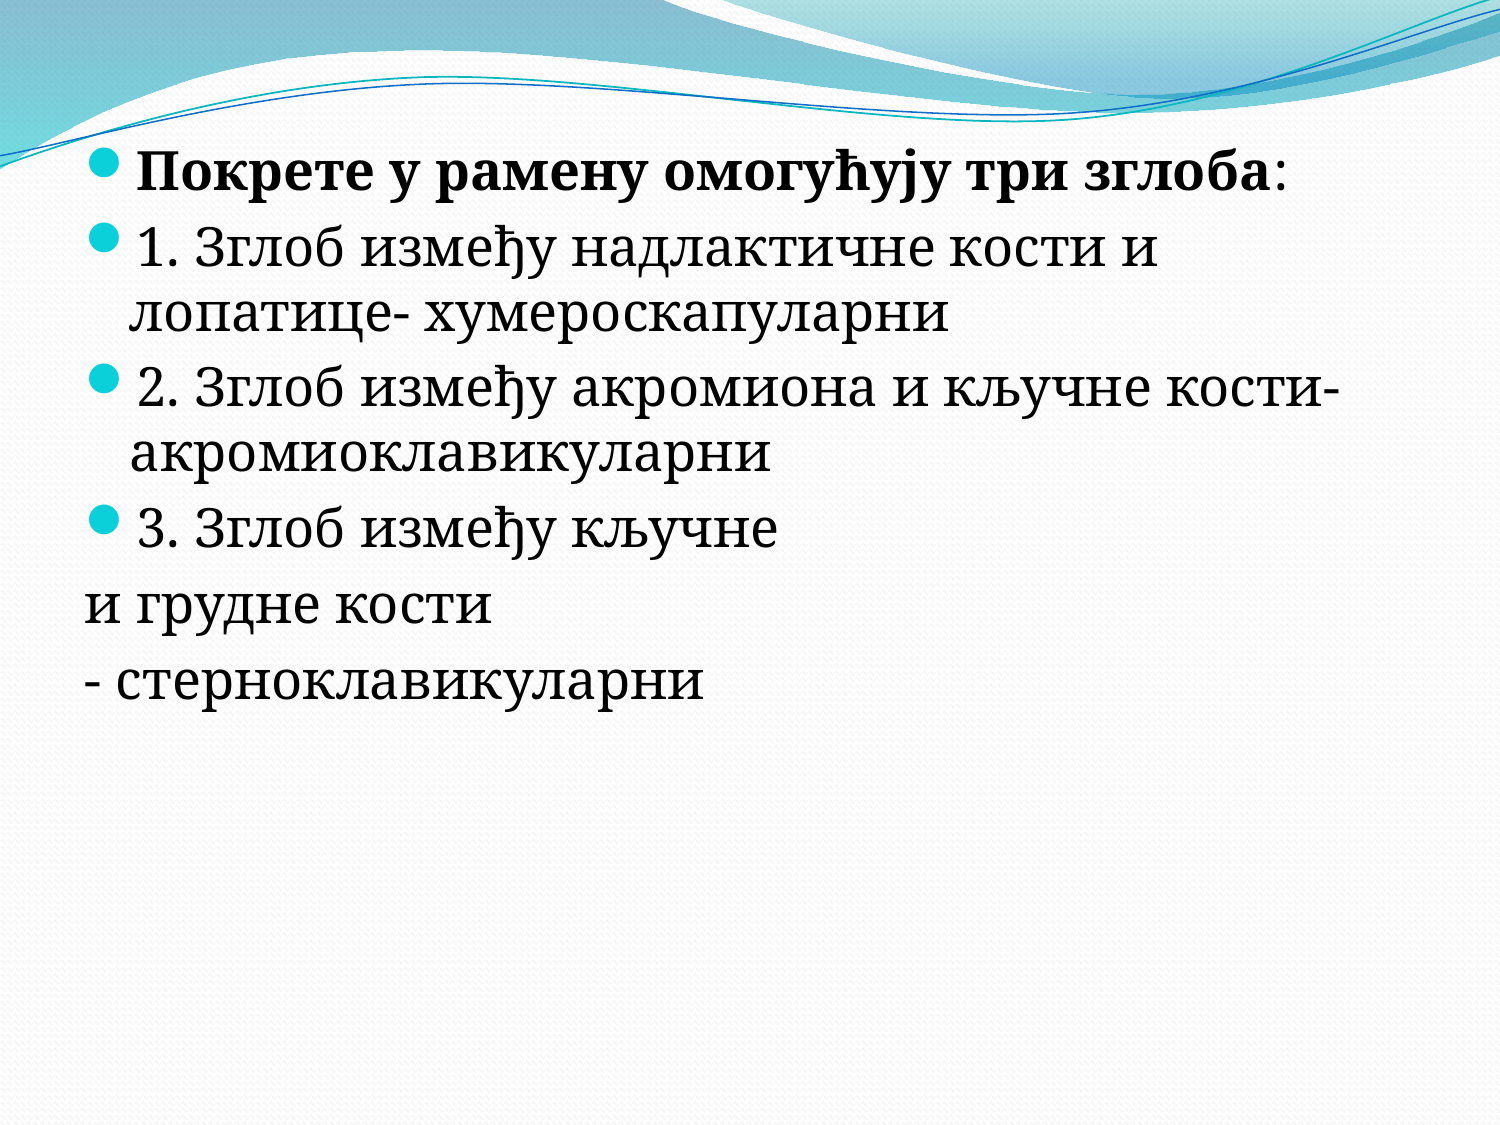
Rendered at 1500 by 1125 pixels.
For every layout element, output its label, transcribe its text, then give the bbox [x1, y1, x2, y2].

list Покрете у рамену омогућују три зглоба: 1. Зглоб између надлактичне кости и лопатице- хумероскапуларни 2. Зглоб између акромиона и кључне кости- акромиоклавикуларни 3. Зглоб између кључне и грудне кости - стерноклавикуларни [70, 128, 1421, 849]
